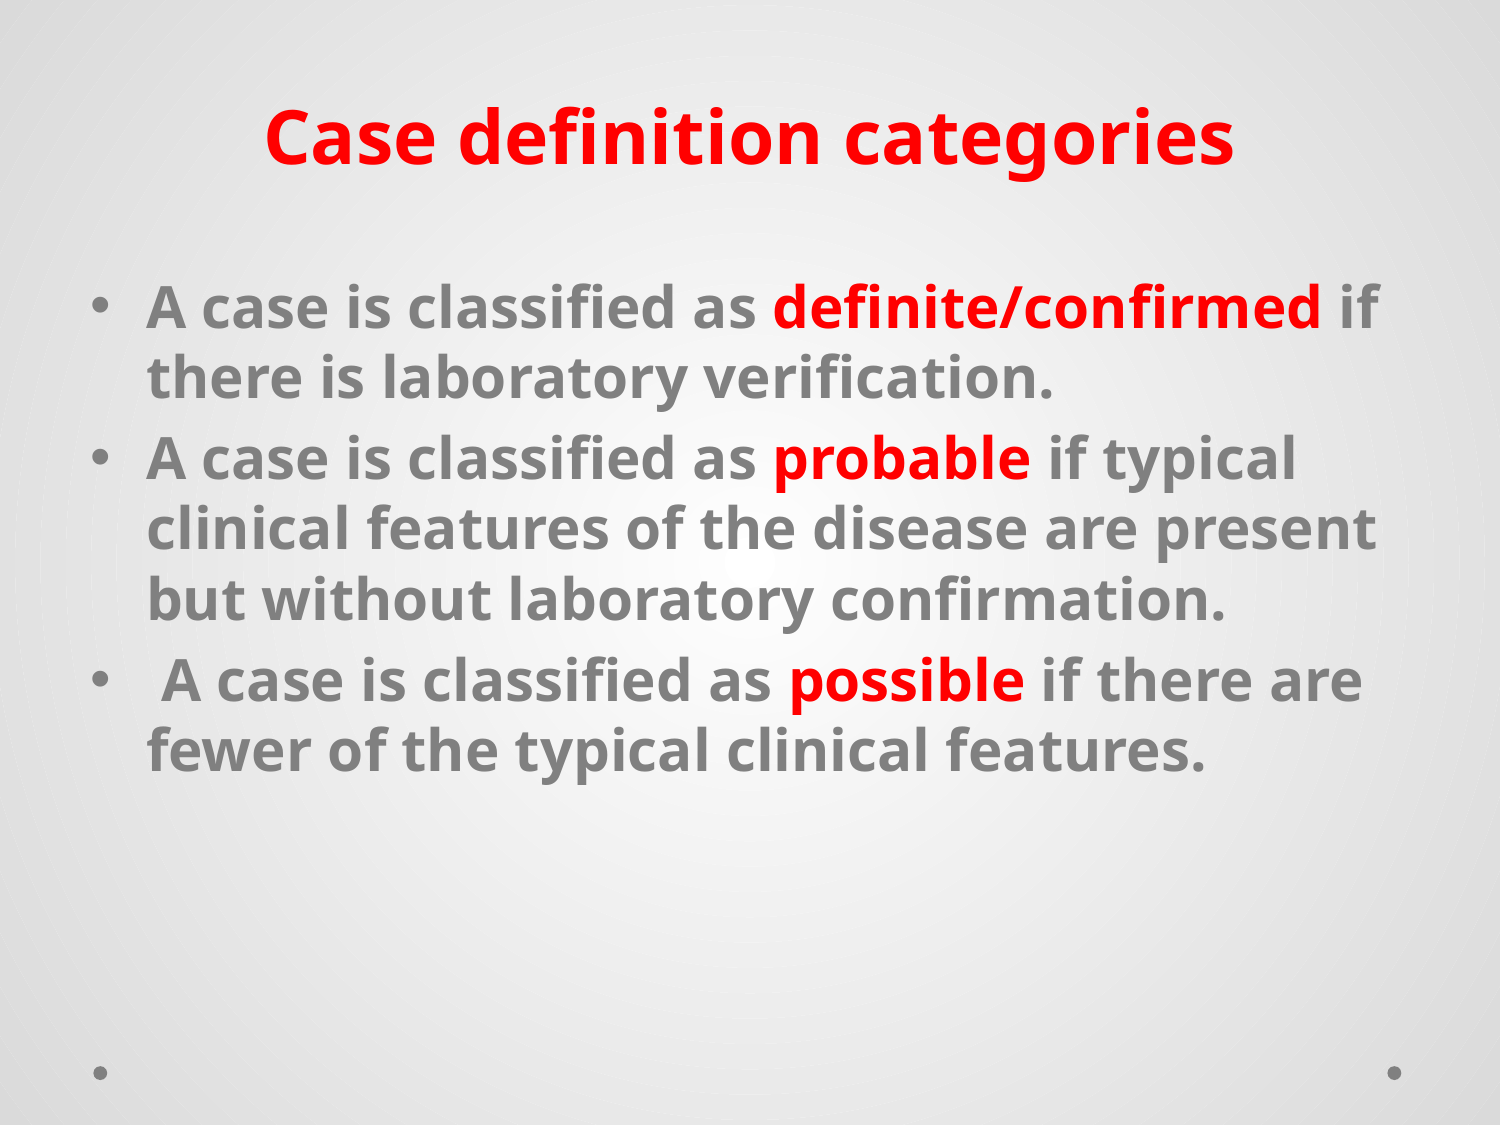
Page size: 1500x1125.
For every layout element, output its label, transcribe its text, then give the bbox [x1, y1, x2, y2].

list A case is classified as definite/confirmed if there is laboratory verification. A case is classified as probable if typical clinical features of the disease are present but without laboratory confirmation. A case is classified as possible if there are fewer of the typical clinical features. [75, 262, 1425, 1055]
title Case definition categories [75, 50, 1425, 188]
